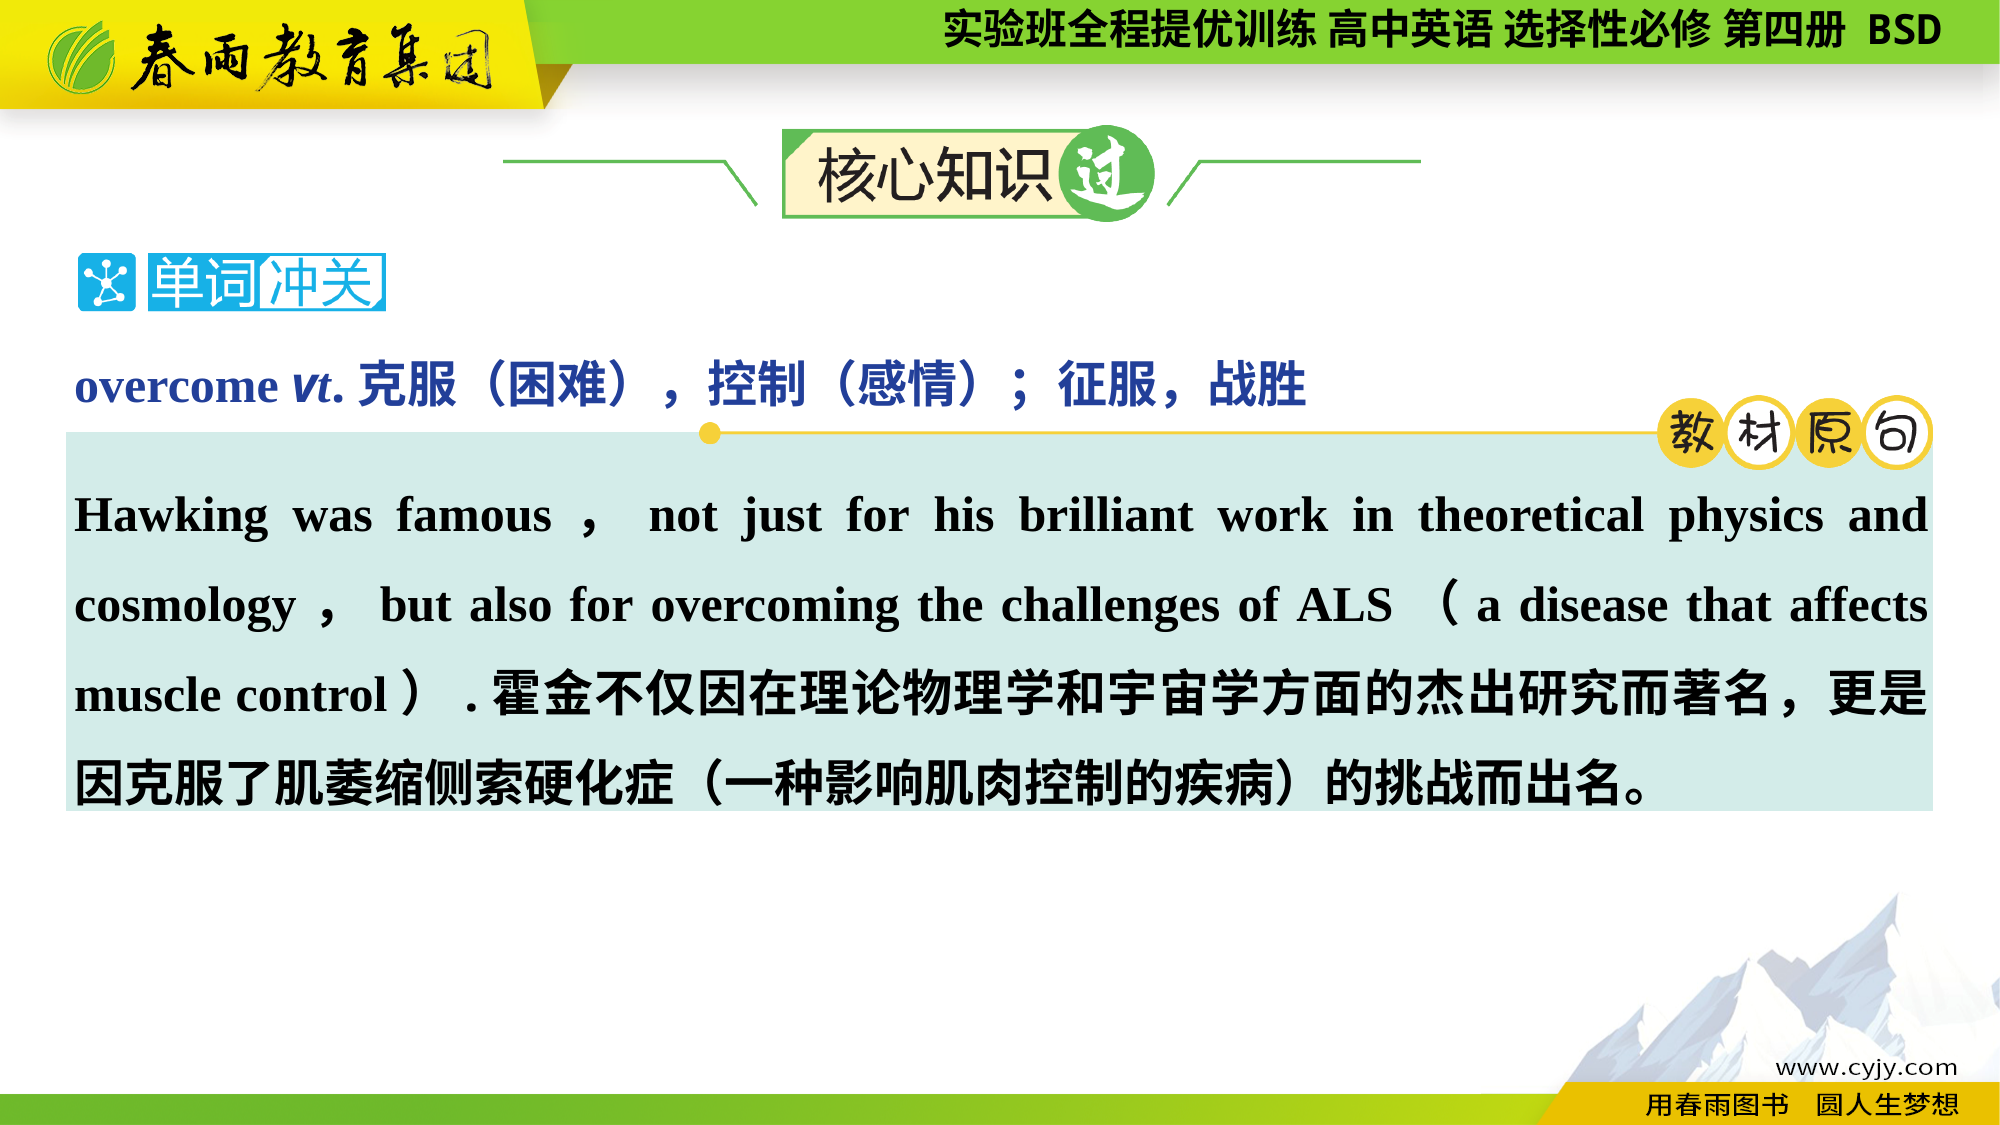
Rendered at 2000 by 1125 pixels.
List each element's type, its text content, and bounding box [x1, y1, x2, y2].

list overcome vt.克服（困难），控制（感情）；征服，战胜 Hawking was famous，not just for his brilliant work in theoretical physics and cosmology，but also for overcoming the challenges of ALS（a disease that affects muscle control）.霍金不仅因在理论物理学和宇宙学方面的杰出研究而著名，更是因克服了肌萎缩侧索硬化症（一种影响肌肉控制的疾病）的挑战而出名。 [59, 314, 1944, 824]
picture [0, 0, 2000, 1125]
